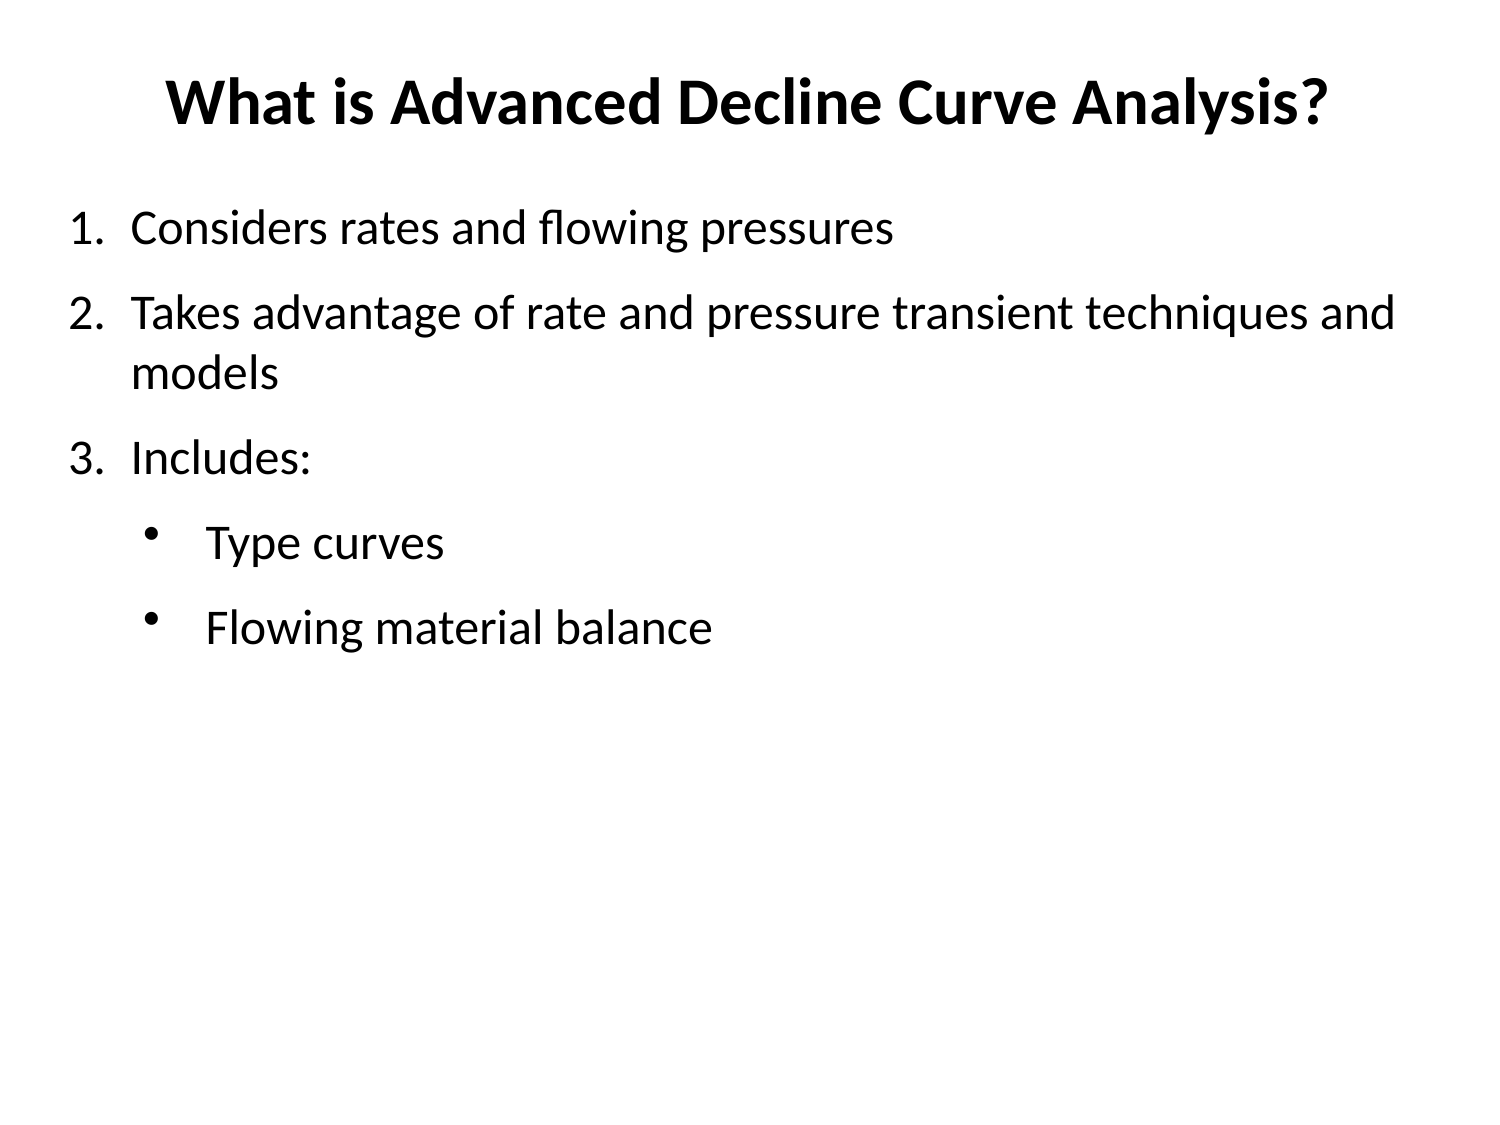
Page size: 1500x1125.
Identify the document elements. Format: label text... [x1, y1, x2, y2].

text_box What is Advanced Decline Curve Analysis? [99, 50, 1399, 146]
text_box Considers rates and flowing pressures Takes advantage of rate and pressure transient techniques and models Includes: Type curves Flowing material balance [53, 187, 1438, 663]
